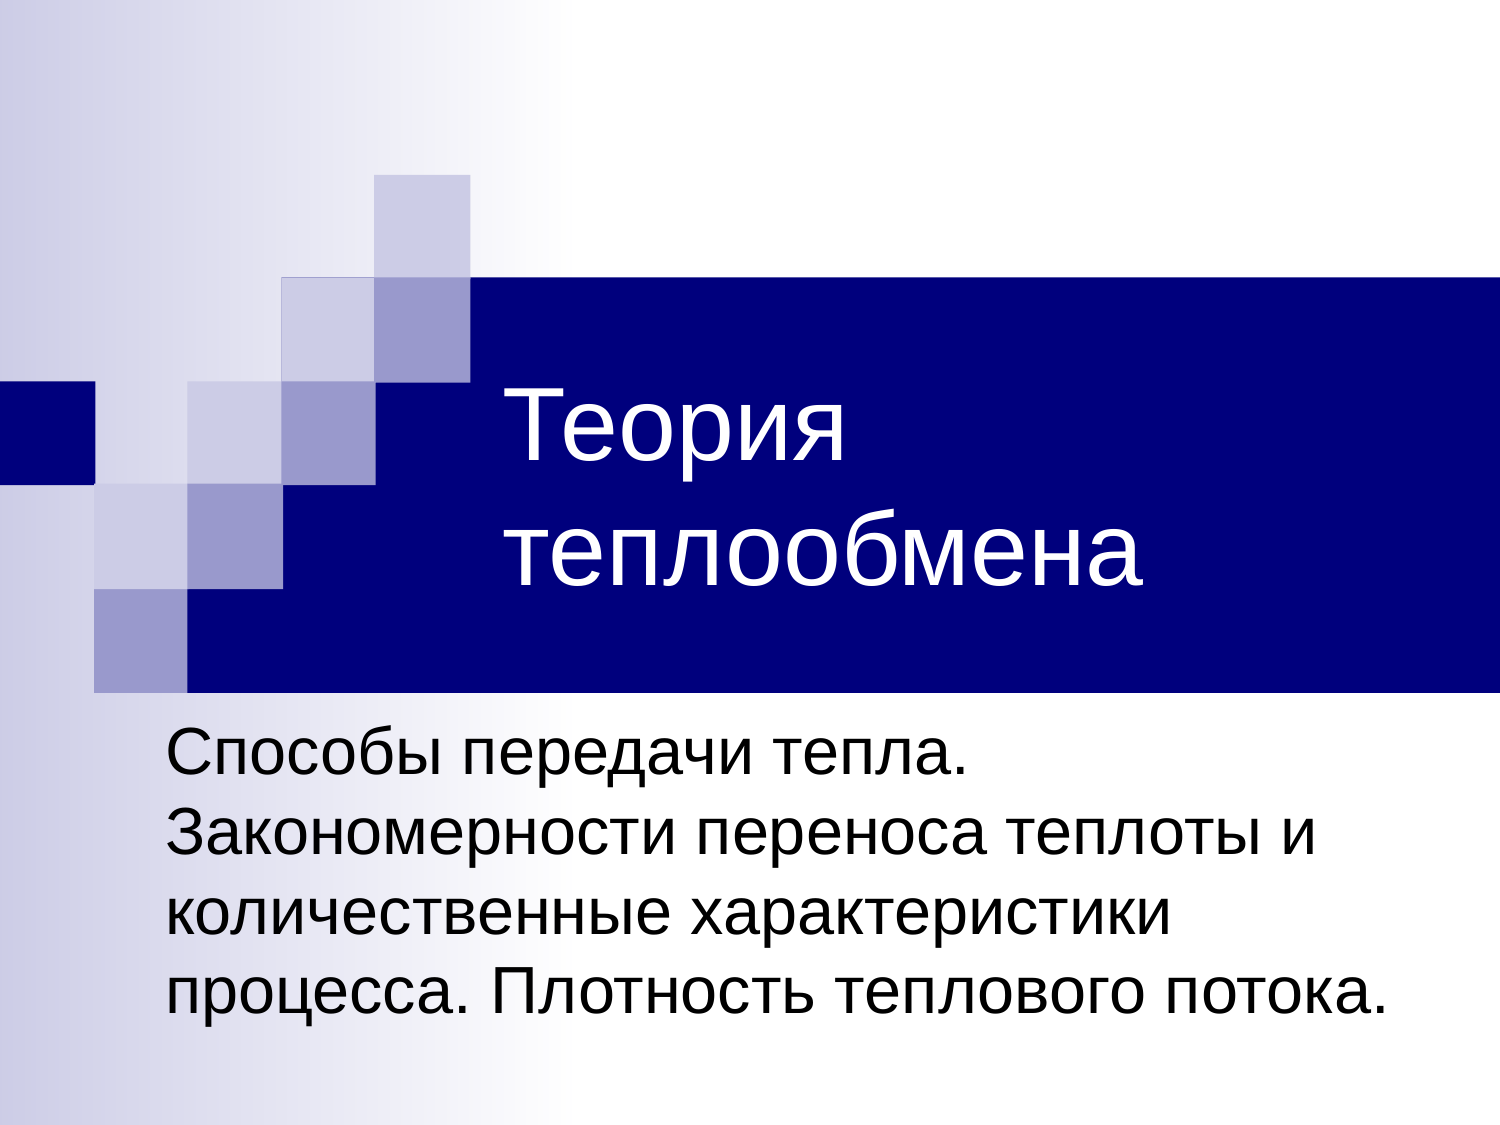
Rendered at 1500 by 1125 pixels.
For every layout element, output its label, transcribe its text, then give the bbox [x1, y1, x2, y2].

title Теория теплообмена [487, 299, 1475, 663]
subtitle Способы передачи тепла. Закономерности переноса теплоты и количественные характеристики процесса. Плотность теплового потока. [150, 699, 1475, 988]
